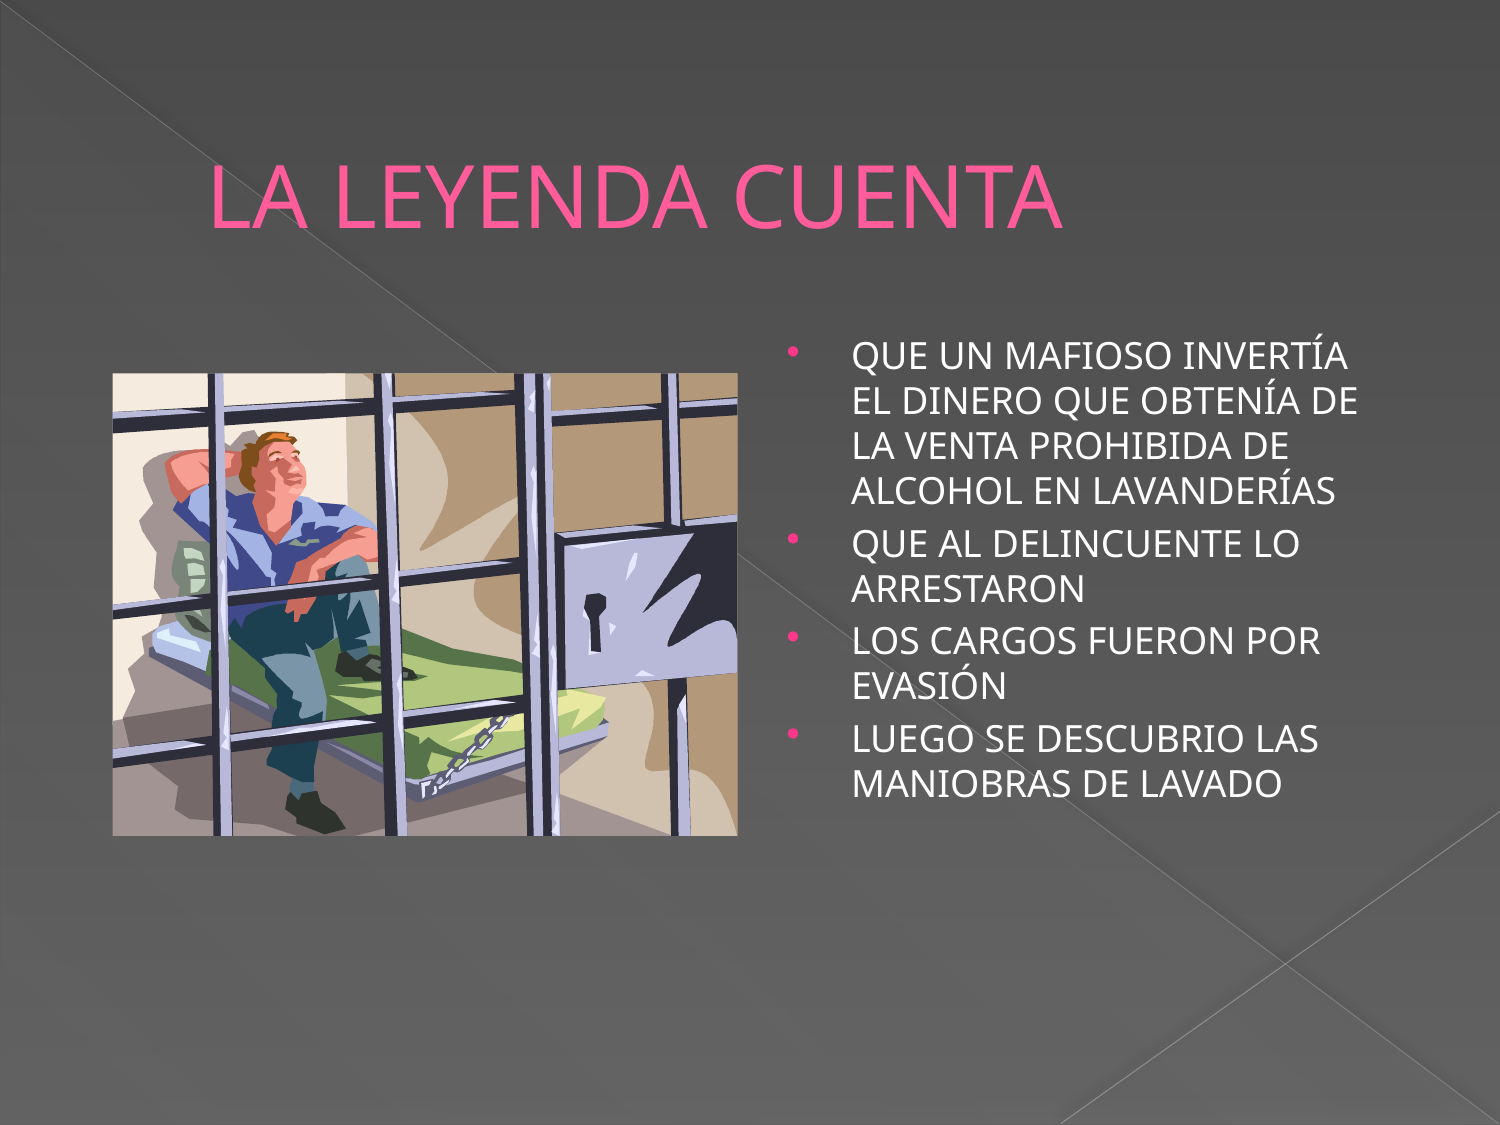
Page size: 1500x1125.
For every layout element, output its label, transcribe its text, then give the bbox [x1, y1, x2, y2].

list QUE UN MAFIOSO INVERTÍA EL DINERO QUE OBTENÍA DE LA VENTA PROHIBIDA DE ALCOHOL EN LAVANDERÍAS QUE AL DELINCUENTE LO ARRESTARON LOS CARGOS FUERON POR EVASIÓN LUEGO SE DESCUBRIO LAS MANIOBRAS DE LAVADO [762, 324, 1388, 1001]
title LA LEYENDA CUENTA [112, 99, 1388, 288]
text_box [112, 373, 738, 837]
